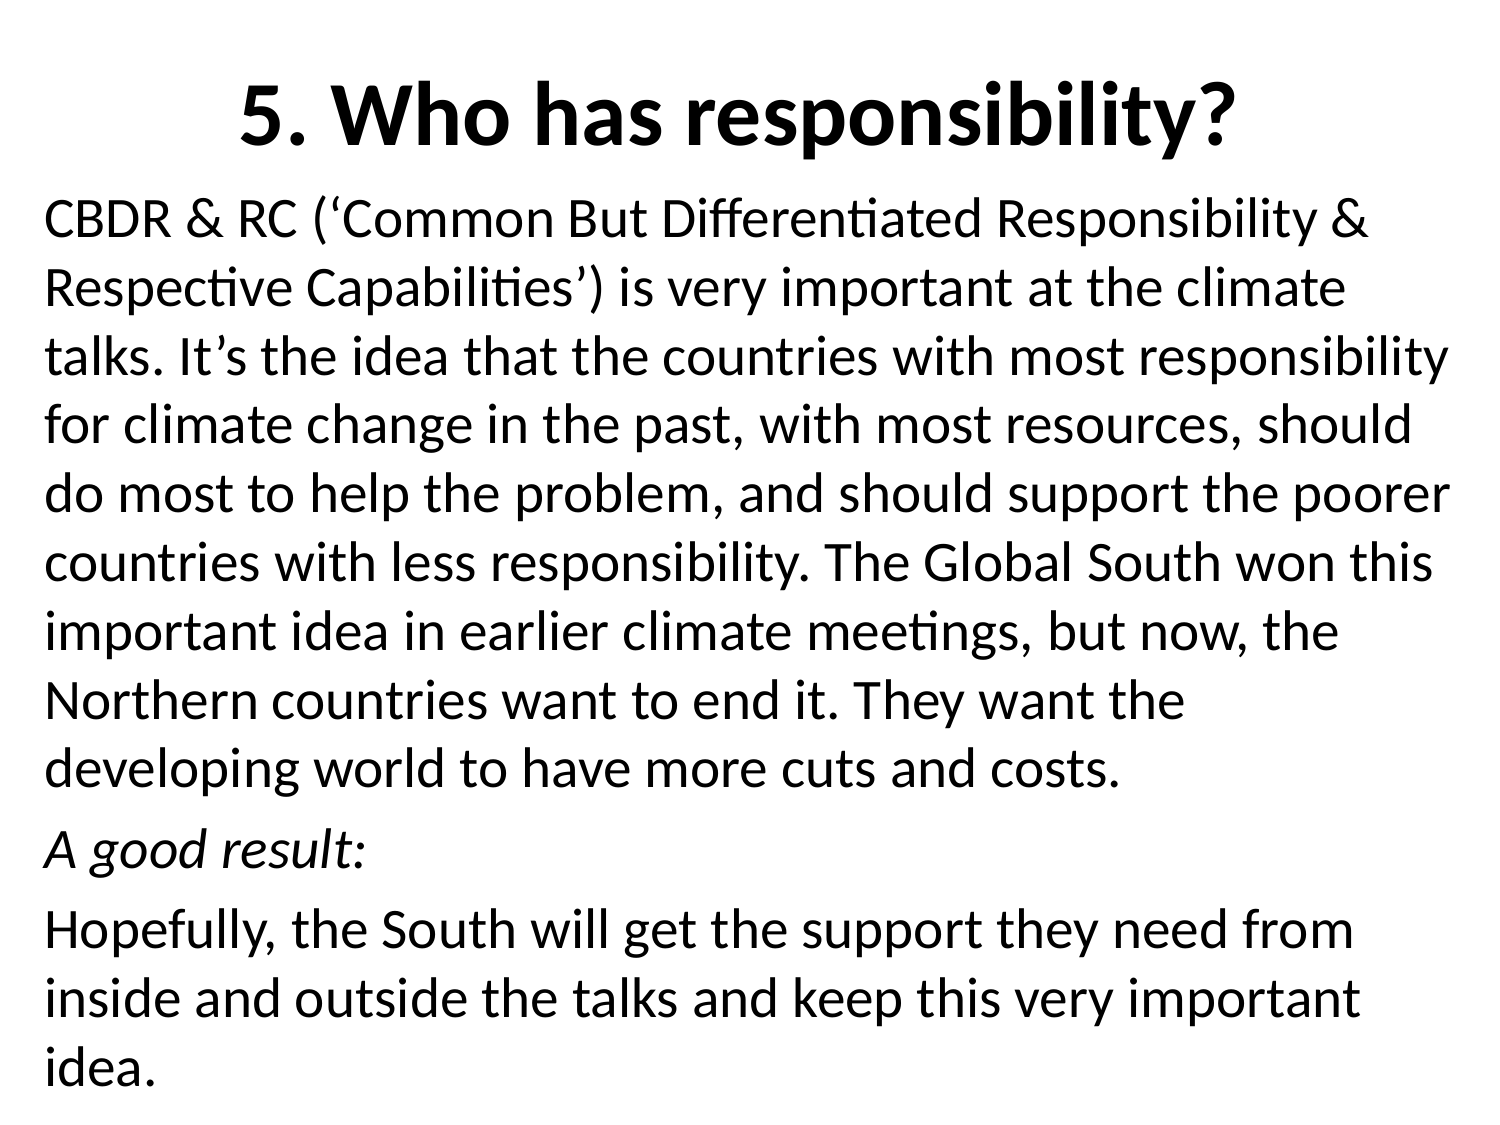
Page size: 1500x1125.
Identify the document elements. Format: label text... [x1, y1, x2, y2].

title 5. Who has responsibility? [75, 45, 1425, 172]
list CBDR & RC (‘Common But Differentiated Responsibility & Respective Capabilities’) is very important at the climate talks. It’s the idea that the countries with most responsibility for climate change in the past, with most resources, should do most to help the problem, and should support the poorer countries with less responsibility. The Global South won this important idea in earlier climate meetings, but now, the Northern countries want to end it. They want the developing world to have more cuts and costs. A good result: Hopefully, the South will get the support they need from inside and outside the talks and keep this very important idea. [29, 172, 1471, 1106]
